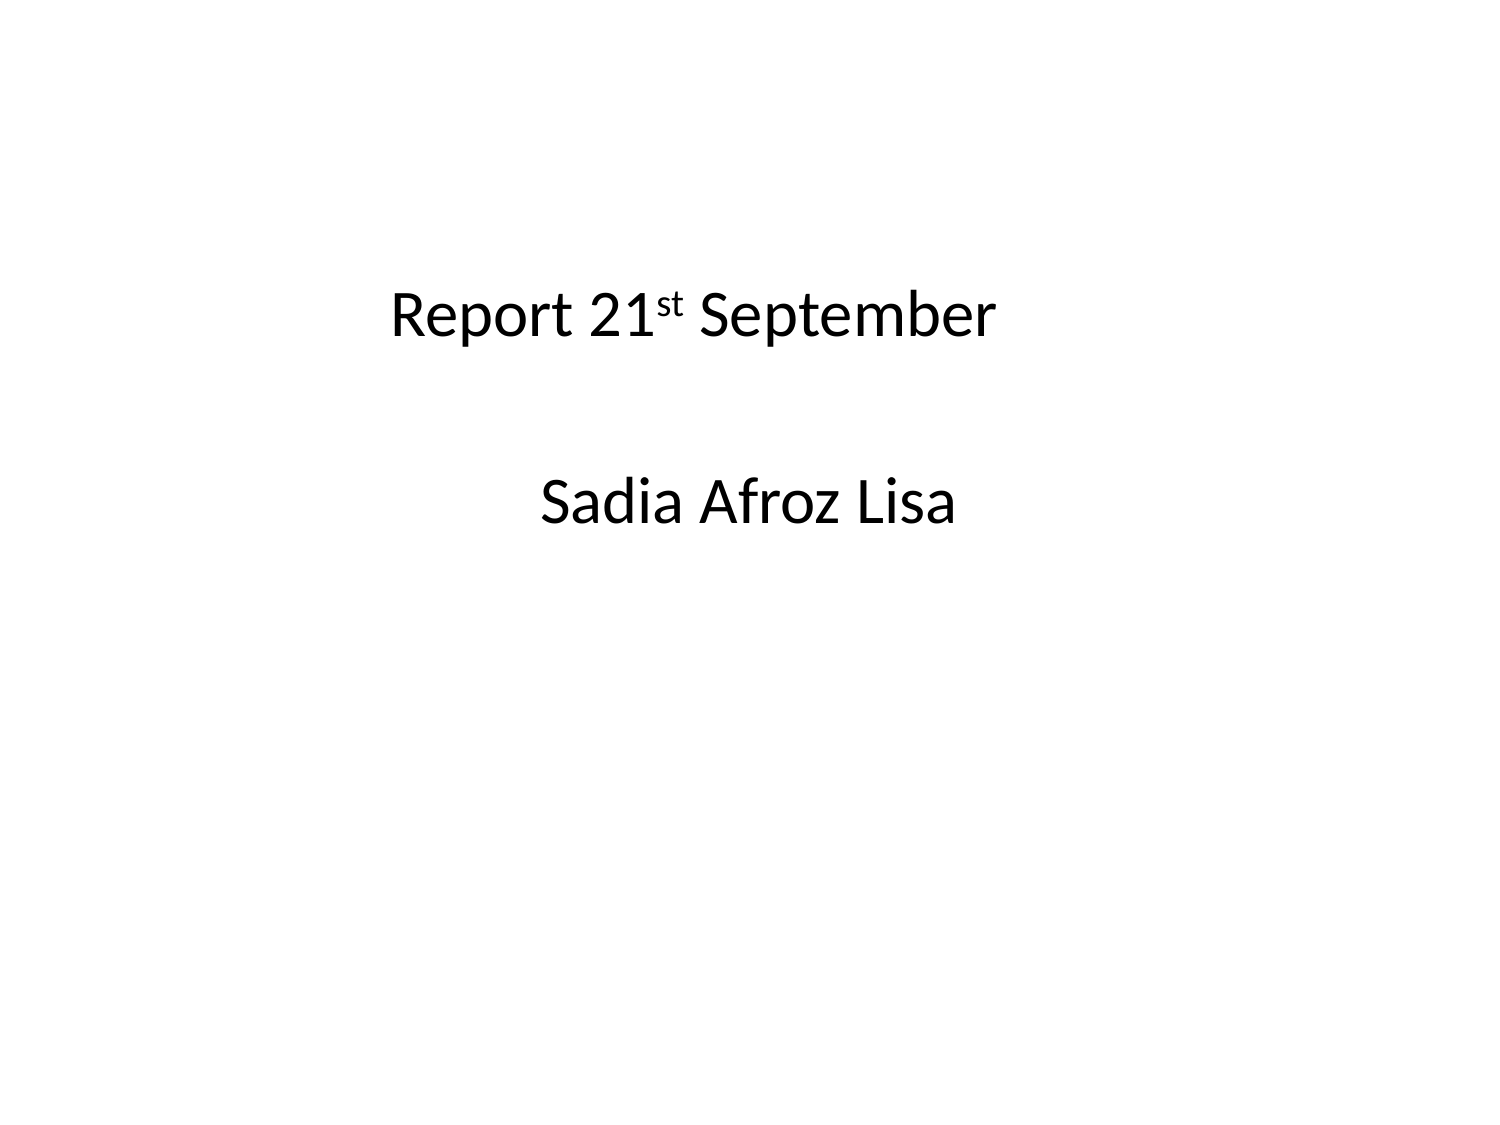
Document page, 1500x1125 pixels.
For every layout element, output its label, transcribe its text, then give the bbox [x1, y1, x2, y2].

list Report 21st September Sadia Afroz Lisa [75, 262, 1425, 1005]
